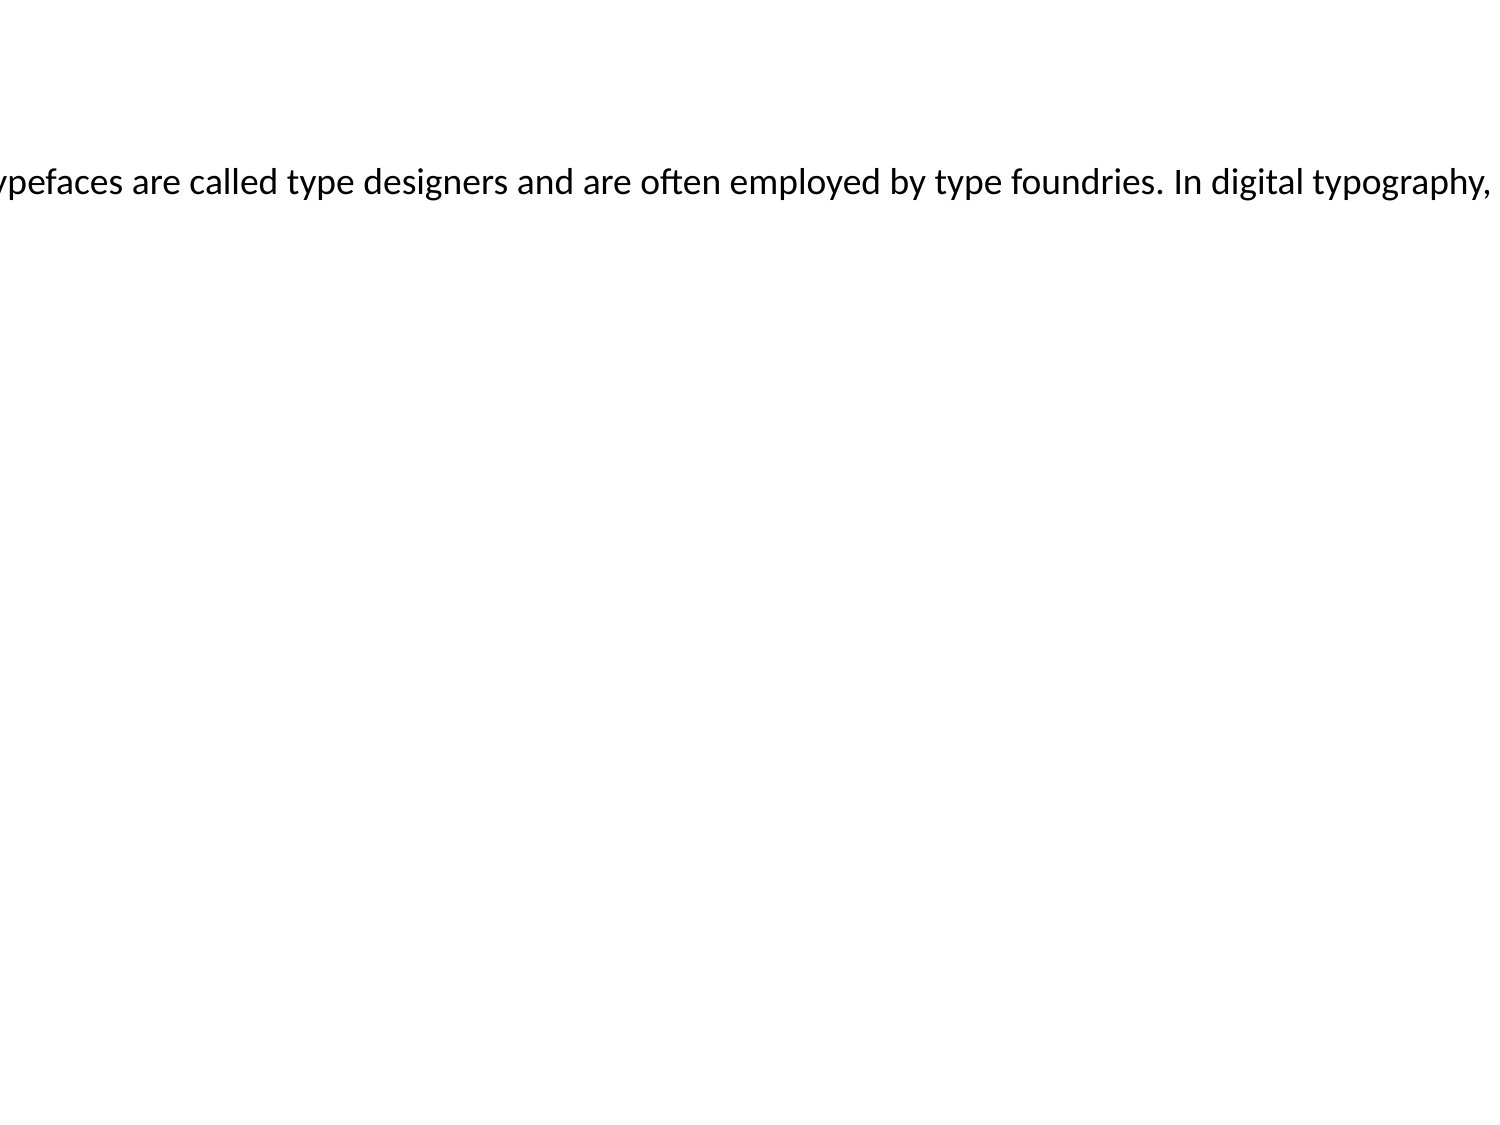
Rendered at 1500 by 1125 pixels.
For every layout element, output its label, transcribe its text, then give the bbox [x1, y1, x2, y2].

text_box The art and craft of designing typefaces is called type design. Designers of typefaces are called type designers and are often employed by type foundries. In digital typography, type designers are sometimes also called font developers or font designers. [0, 149, 1500, 210]
